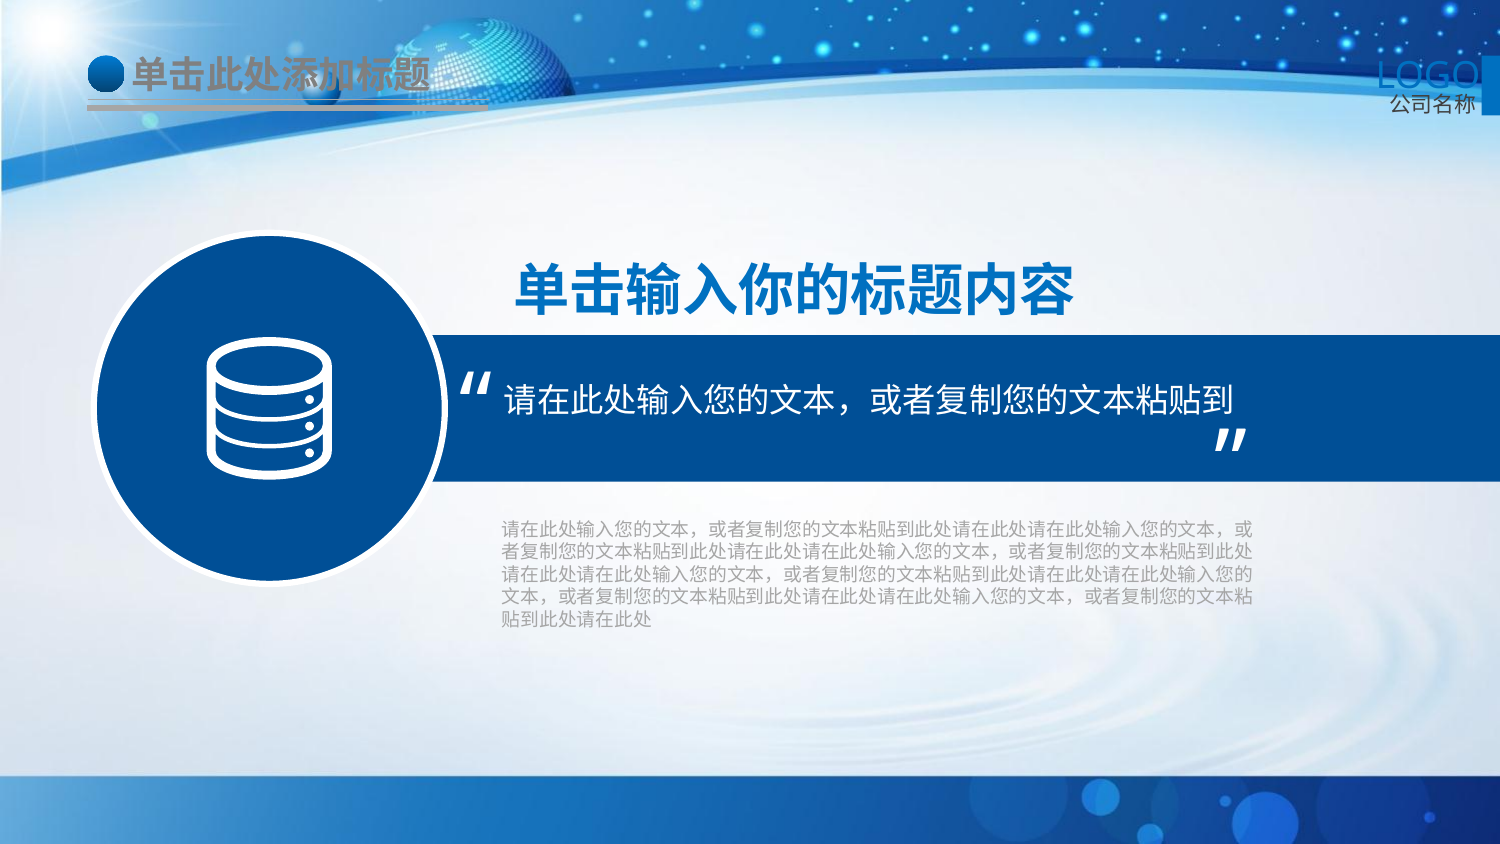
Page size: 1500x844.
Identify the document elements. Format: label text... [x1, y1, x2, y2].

text_box LOGO [1360, 43, 1496, 104]
text_box [1480, 54, 1500, 117]
text_box 单击输入你的标题内容 [498, 247, 1091, 330]
text_box “ [444, 338, 508, 463]
text_box [85, 53, 127, 95]
text_box 请在此处输入您的文本，或者复制您的文本粘贴到 [508, 371, 1257, 427]
text_box [91, 230, 444, 587]
text_box 公司名称 [1374, 83, 1492, 125]
text_box [431, 333, 1500, 484]
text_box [206, 336, 333, 480]
text_box 请在此处输入您的文本，或者复制您的文本粘贴到此处请在此处请在此处输入您的文本，或者复制您的文本粘贴到此处请在此处请在此处输入您的文本，或者复制您的文本粘贴到此处请在此处请在此处输入您的文本，或者复制您的文本粘贴到此处请在此处请在此处输入您的文本，或者复制您的文本粘贴到此处请在此处请在此处输入您的文本，或者复制您的文本粘贴到此处请在此处 [487, 509, 1271, 638]
text_box ” [1199, 395, 1263, 509]
picture [0, 0, 1500, 844]
text_box 单击此处添加标题 [116, 43, 490, 99]
